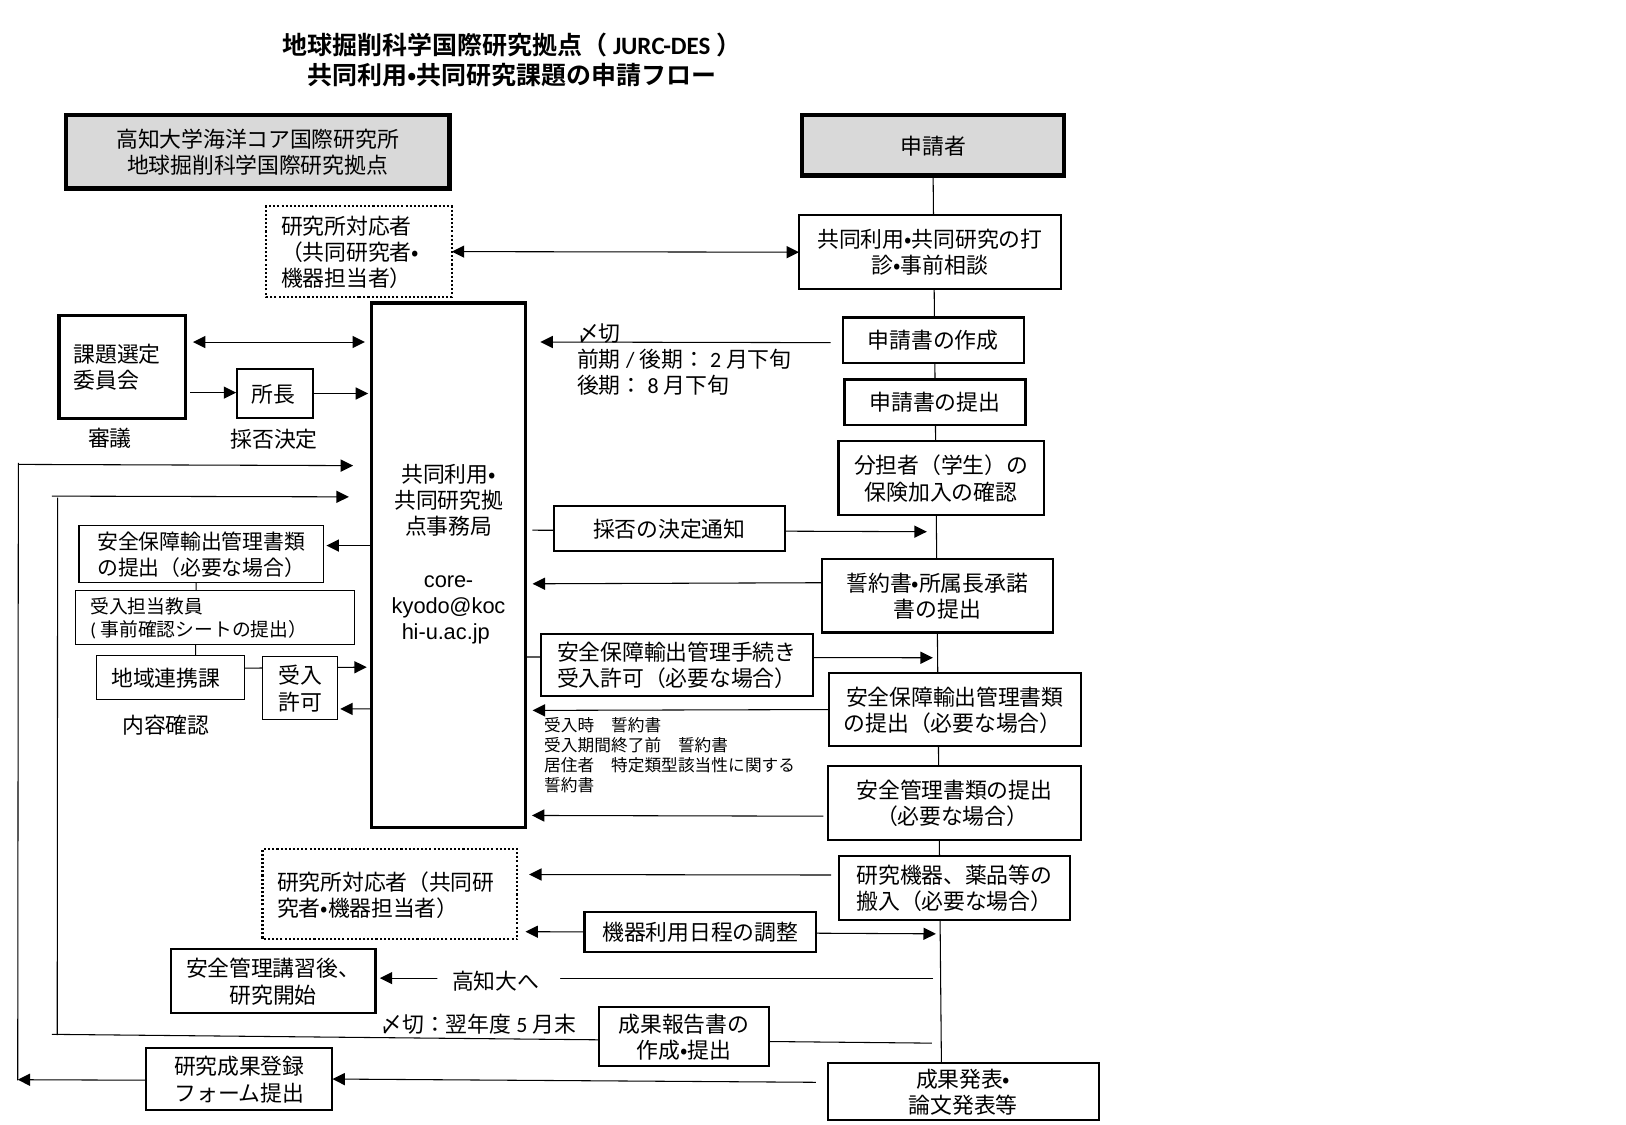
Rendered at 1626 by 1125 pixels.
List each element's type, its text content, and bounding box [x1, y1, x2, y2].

text_box 誓約書・所属長承諾書の提出 [942, 558, 1054, 634]
text_box 成果発表・ 論文発表等 [827, 1062, 1100, 1121]
text_box 内容確認 [107, 709, 238, 739]
text_box 安全管理書類の提出（必要な場合） [827, 765, 933, 841]
text_box 受入担当教員 (事前確認シートの提出） [75, 589, 195, 645]
text_box 研究所対応者（共同研究者・機器担当者） [261, 848, 518, 940]
text_box 高知大へ [436, 969, 561, 978]
text_box 採否決定 [215, 421, 344, 457]
text_box 安全保障輸出管理書類の提出（必要な場合） [942, 672, 1082, 747]
text_box 分担者（学生）の保険加入の確認 [942, 440, 1045, 516]
text_box 〆切 前期/後期：2月下旬 後期：8月下旬 [561, 318, 824, 341]
text_box 申請書の作成 [942, 316, 1025, 364]
text_box 受入時 誓約書 受入期間終了前 誓約書 居住者 特定類型該当性に関する誓約書 [528, 727, 823, 802]
text_box 成果報告書の作成・提出 [615, 1006, 770, 1034]
text_box 申請書の提出 [843, 378, 933, 426]
text_box 共同利用・共同研究の打診・事前相談 [798, 214, 933, 290]
text_box 地球掘削科学国際研究拠点（JURC-DES） 共同利用・共同研究課題の申請フロー [247, 31, 777, 88]
text_box 採否の決定通知 [553, 505, 786, 530]
text_box 申請書の提出 [942, 378, 1027, 426]
text_box 分担者（学生）の保険加入の確認 [837, 440, 933, 516]
text_box 受入担当教員 (事前確認シートの提出） [197, 589, 356, 645]
text_box 審議 [72, 419, 165, 455]
text_box 安全保障輸出管理書類の提出（必要な場合） [78, 524, 324, 584]
text_box 課題選定委員会 [58, 314, 186, 419]
text_box 〆切 前期/後期：2月下旬 後期：8月下旬 [561, 343, 824, 399]
text_box 安全保障輸出管理手続き受入許可（必要な場合） [540, 633, 814, 656]
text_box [51, 1034, 932, 1044]
text_box 研究成果登録フォーム提出 [145, 1047, 333, 1111]
text_box 所長 [236, 368, 314, 419]
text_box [933, 175, 942, 1099]
text_box 研究所対応者（共同研究者・機器担当者） [265, 205, 453, 298]
text_box 安全管理講習後、研究開始 [170, 948, 377, 1014]
text_box 誓約書・所属長承諾書の提出 [821, 558, 933, 634]
text_box 申請書の作成 [842, 316, 933, 364]
text_box 共同利用・共同研究の打診・事前相談 [942, 214, 1062, 290]
text_box 機器利用日程の調整 [583, 934, 817, 953]
text_box 安全管理書類の提出（必要な場合） [942, 765, 1082, 841]
text_box 地域連携課 [96, 654, 246, 701]
text_box 機器利用日程の調整 [583, 911, 817, 931]
text_box 受入許可 [262, 656, 339, 667]
text_box 共同利用・ 共同研究拠点事務局 core-kyodo@kochi-u.ac.jp [371, 302, 526, 828]
text_box 採否の決定通知 [553, 532, 786, 552]
text_box 成果報告書の作成・提出 [598, 1044, 770, 1067]
text_box 研究機器、薬品等の搬入（必要な場合） [838, 855, 933, 921]
text_box 研究機器、薬品等の搬入（必要な場合） [942, 855, 1071, 921]
text_box 〆切：翌年度5月末 [365, 998, 615, 1034]
text_box 申請者 [801, 114, 1065, 177]
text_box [332, 1079, 816, 1083]
text_box 高知大へ [436, 979, 561, 993]
text_box 〆切：翌年度5月末 [365, 1044, 615, 1049]
text_box 安全保障輸出管理書類の提出（必要な場合） [828, 672, 933, 747]
text_box 高知大学海洋コア国際研究所 地球掘削科学国際研究拠点 [65, 114, 451, 190]
text_box 受入許可 [262, 670, 339, 721]
text_box 安全保障輸出管理手続き受入許可（必要な場合） [540, 658, 814, 697]
